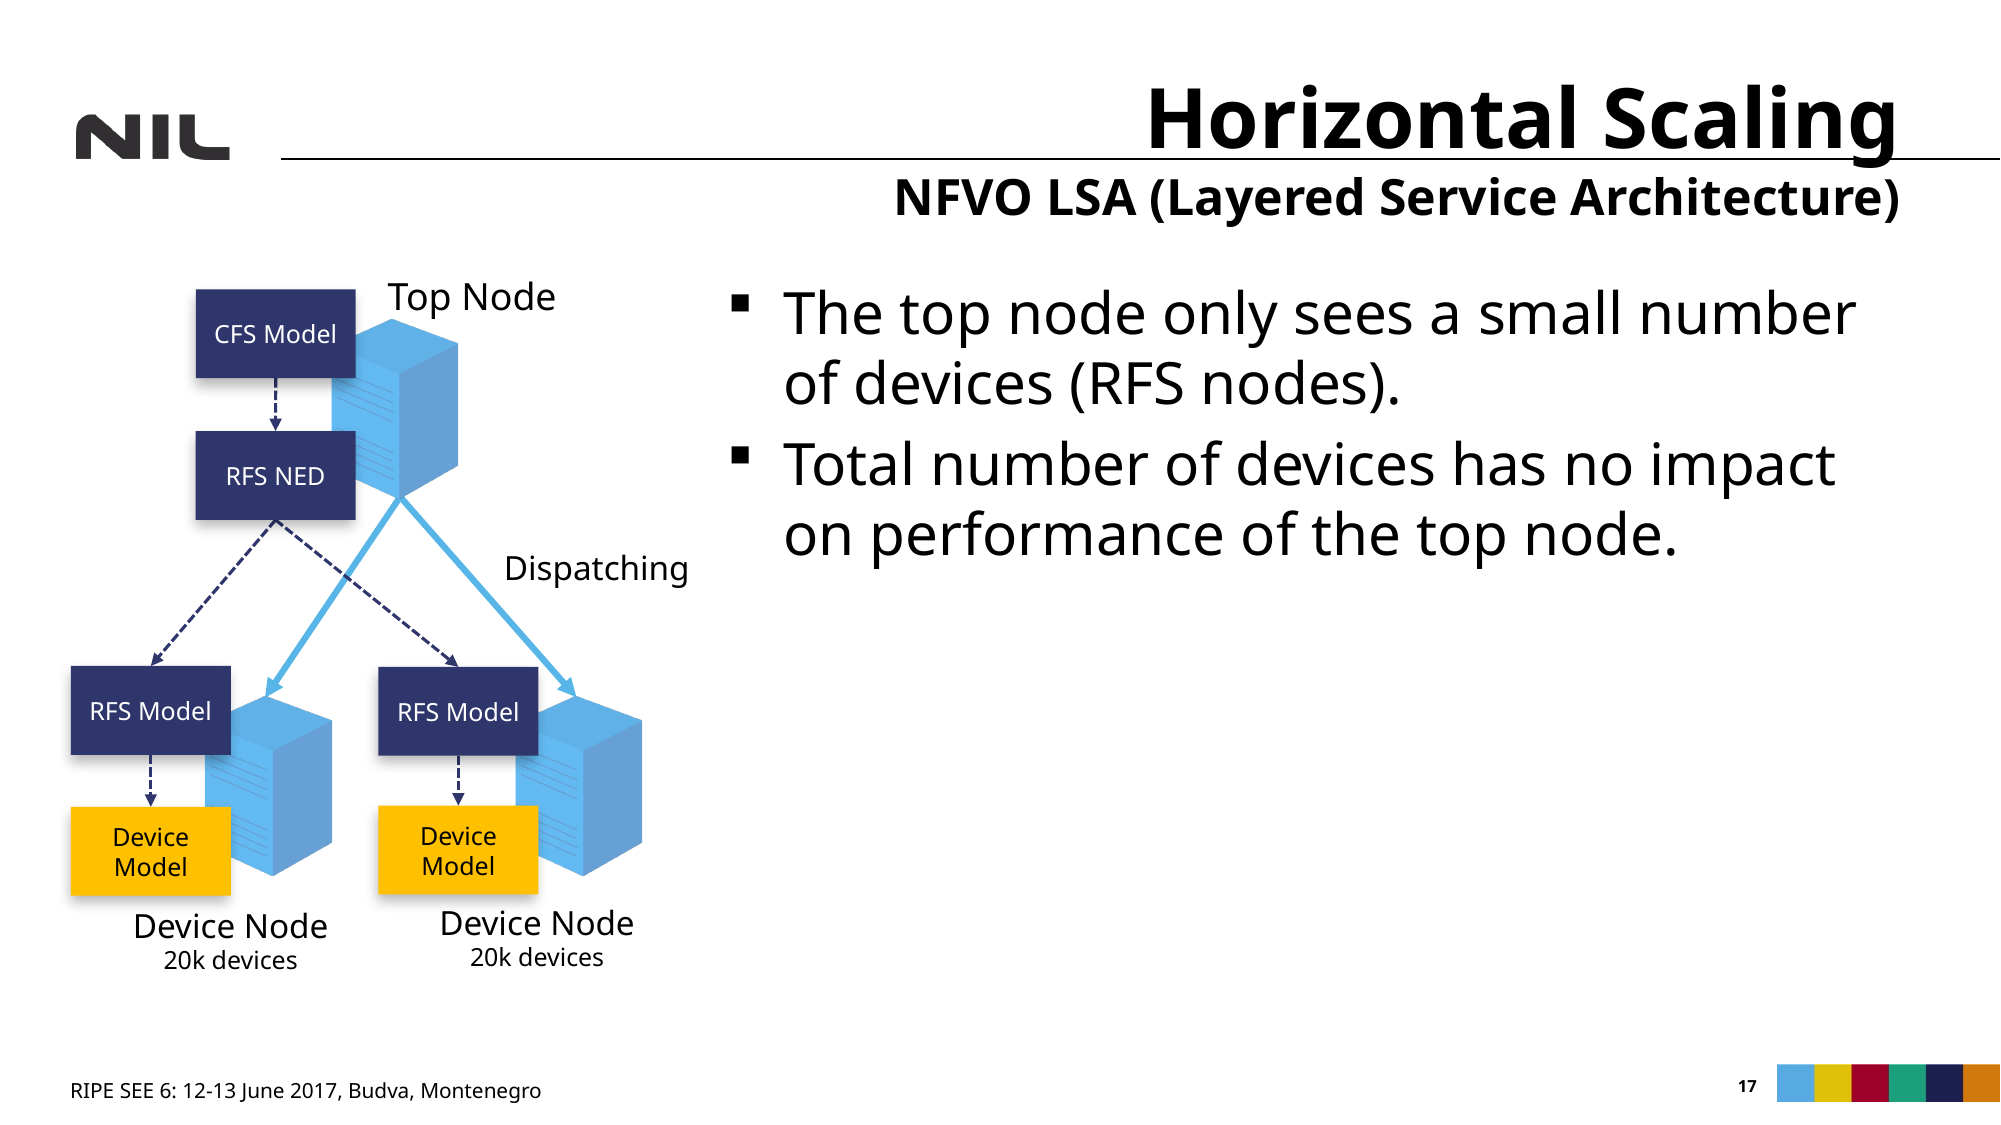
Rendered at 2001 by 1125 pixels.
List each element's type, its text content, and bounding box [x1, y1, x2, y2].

title Horizontal Scaling NFVO LSA (Layered Service Architecture) [225, 58, 1916, 246]
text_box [70, 265, 713, 984]
list The top node only sees a small number of devices (RFS nodes). Total number of devices has no impact on performance of the top node. [726, 275, 1879, 1063]
picture [38, 27, 267, 247]
picture [1777, 1064, 2000, 1102]
